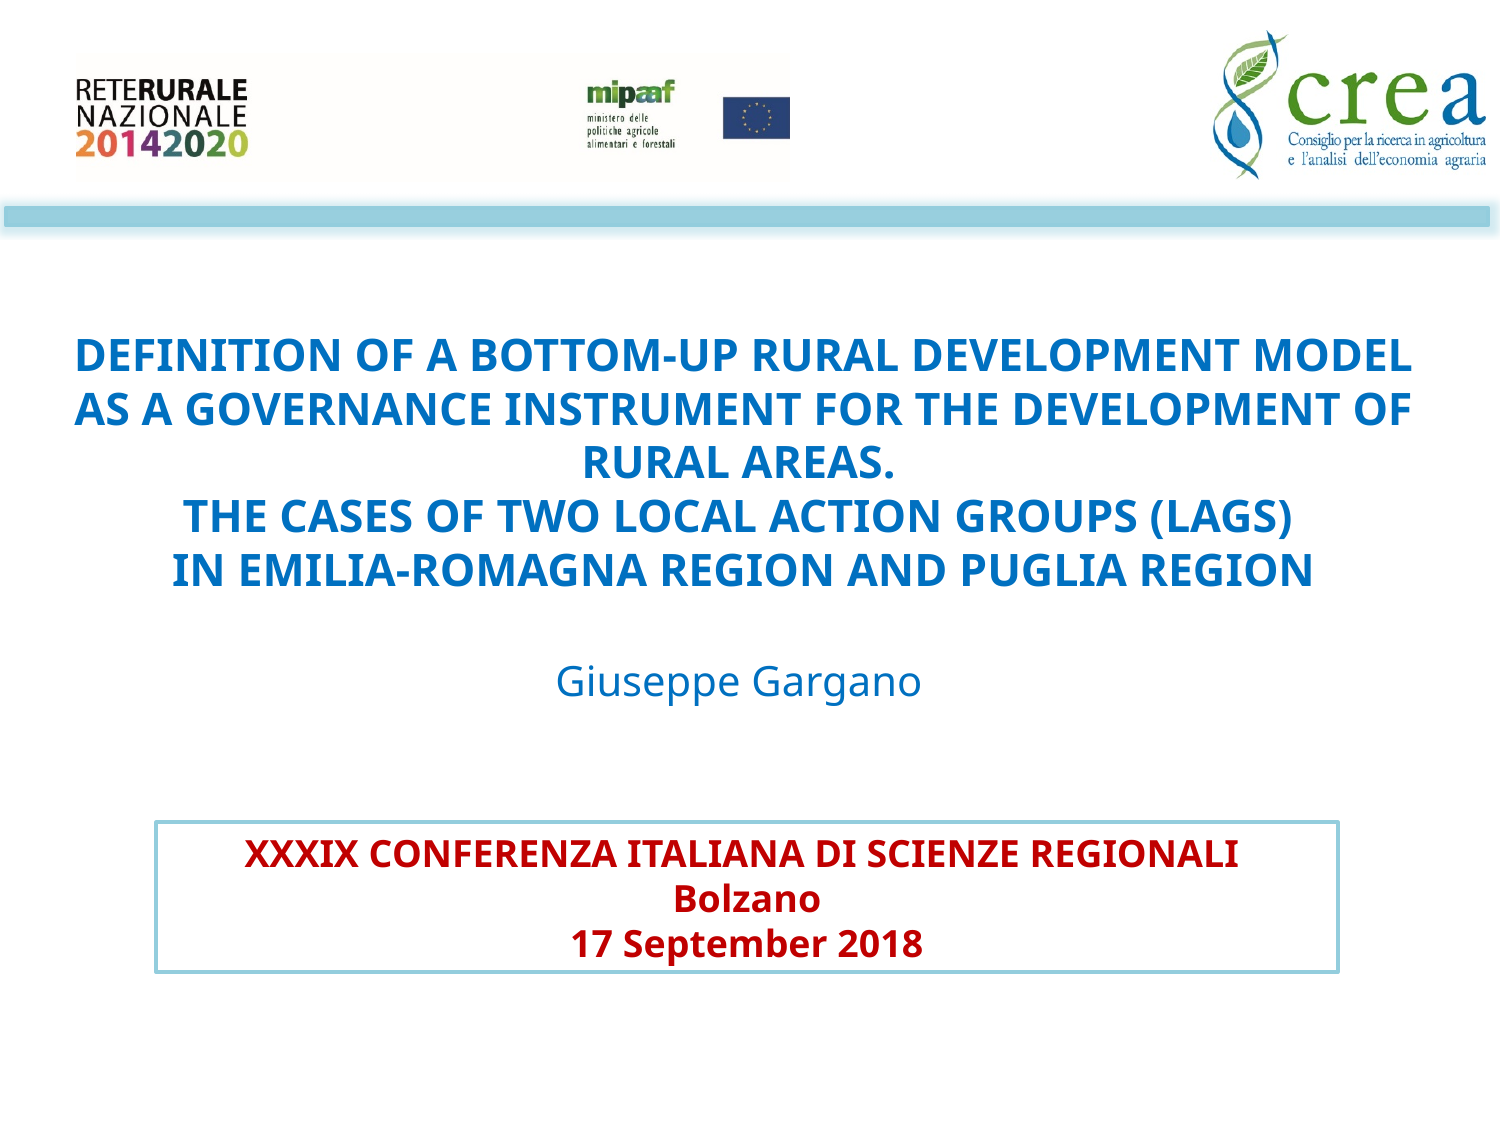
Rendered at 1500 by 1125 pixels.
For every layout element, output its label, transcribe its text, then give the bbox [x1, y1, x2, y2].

picture [76, 53, 790, 182]
text_box XXXIX CONFERENZA ITALIANA DI SCIENZE REGIONALI Bolzano 17 September 2018 [154, 820, 1340, 974]
picture [1210, 30, 1486, 180]
text_box DEFINITION OF A BOTTOM-UP RURAL DEVELOPMENT MODEL AS A GOVERNANCE INSTRUMENT FOR THE DEVELOPMENT OF RURAL AREAS. THE CASES OF TWO LOCAL ACTION GROUPS (LAGS) IN EMILIA-ROMAGNA REGION AND PUGLIA REGION [50, 302, 1439, 619]
text_box [4, 206, 1490, 227]
text_box Giuseppe Gargano [540, 647, 949, 713]
